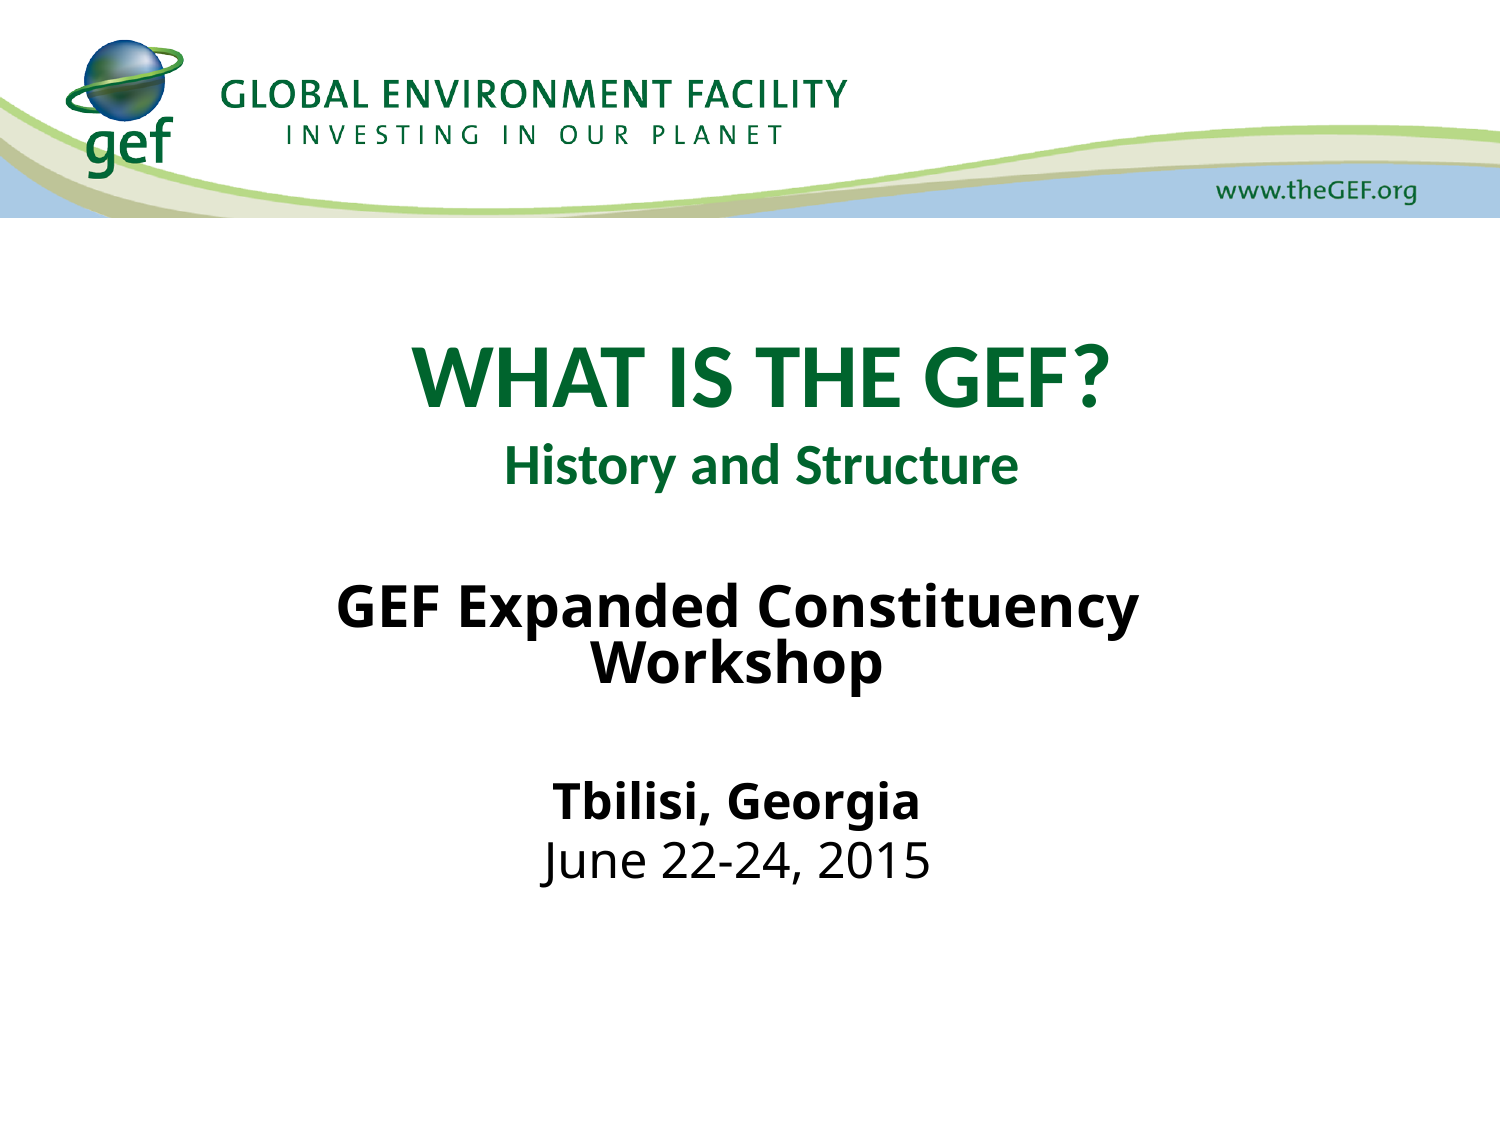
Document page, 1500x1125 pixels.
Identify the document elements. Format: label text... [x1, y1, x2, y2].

picture [0, 12, 1500, 218]
subtitle GEF Expanded Constituency Workshop Tbilisi, Georgia June 22-24, 2015 [212, 574, 1263, 1038]
title WHAT IS THE GEF? History and Structure [87, 312, 1438, 501]
